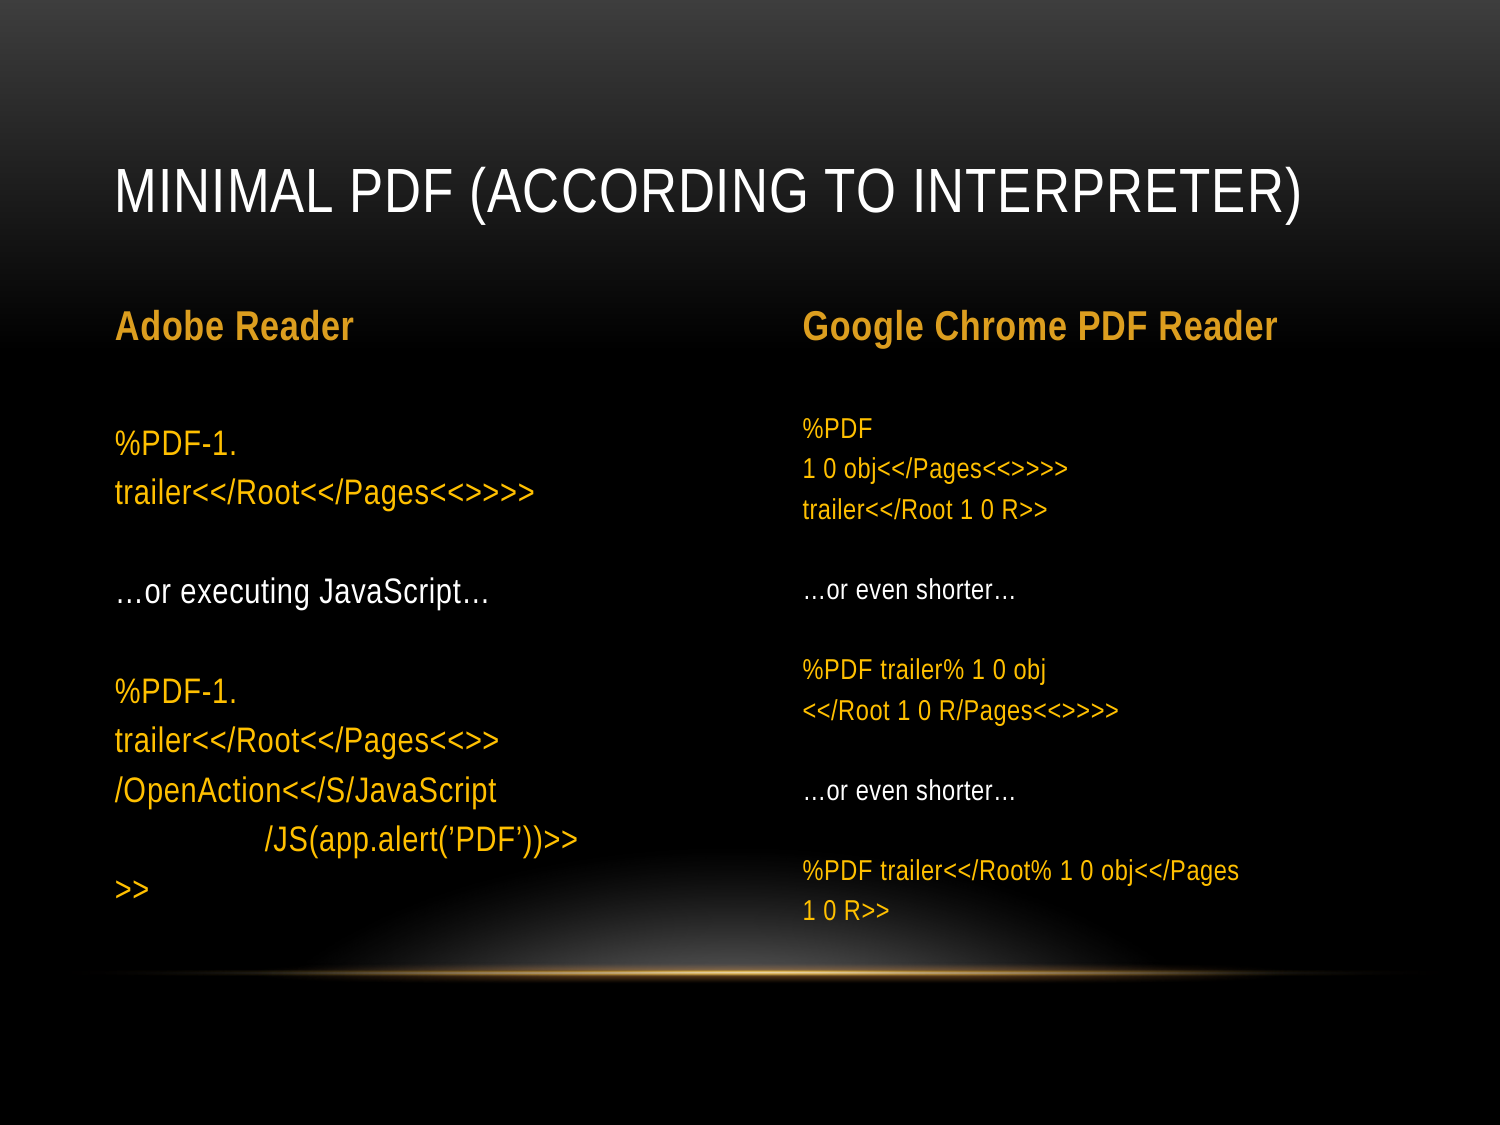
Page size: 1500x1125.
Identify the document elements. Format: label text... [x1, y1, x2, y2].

list %PDF-1. trailer<</Root<</Pages<<>>>> …or executing JavaScript… %PDF-1. trailer<</Root<</Pages<<>> /OpenAction<</S/JavaScript /JS(app.alert(’PDF’))>> >> [99, 362, 713, 938]
picture [0, 0, 1500, 1125]
list Google Chrome PDF Reader [787, 262, 1400, 357]
list %PDF 1 0 obj<</Pages<<>>>> trailer<</Root 1 0 R>> …or even shorter… %PDF trailer% 1 0 obj <</Root 1 0 R/Pages<<>>>> …or even shorter… %PDF trailer<</Root% 1 0 obj<</Pages 1 0 R>> [787, 362, 1400, 938]
list Adobe Reader [99, 262, 713, 357]
title Minimal PDF (According to Interpreter) [99, 45, 1400, 233]
